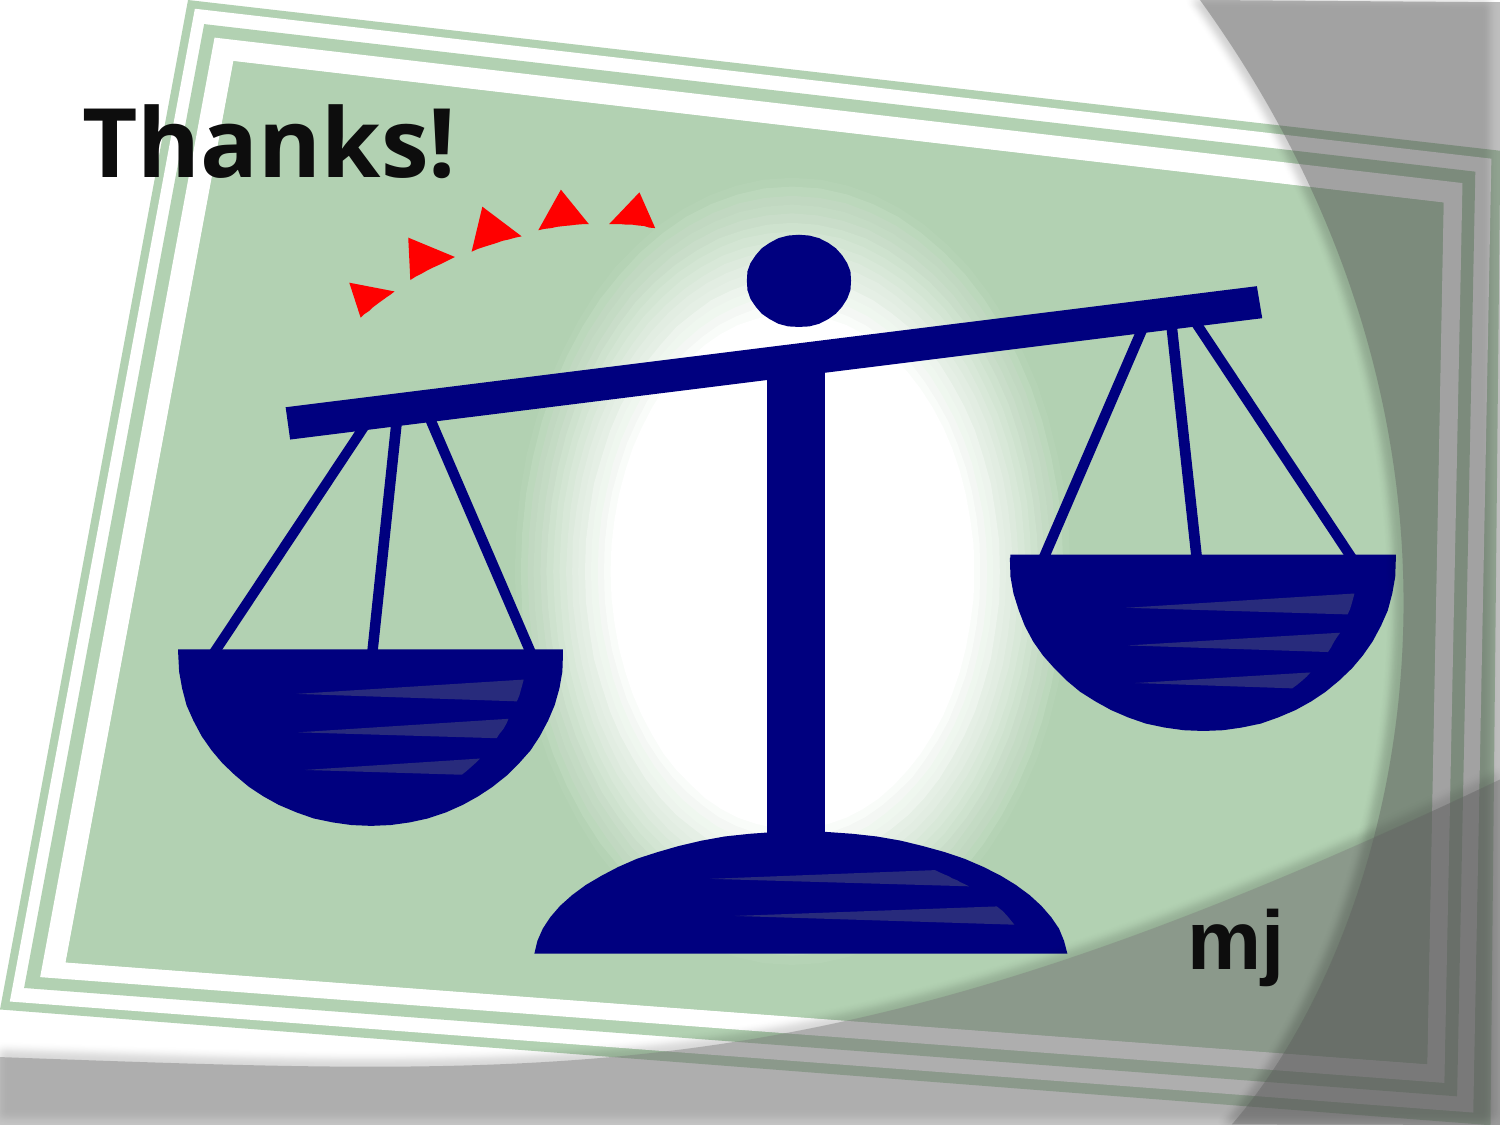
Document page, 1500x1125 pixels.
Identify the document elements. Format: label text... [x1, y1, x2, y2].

list mj [75, 262, 1300, 1005]
title Thanks! [75, 45, 1300, 233]
